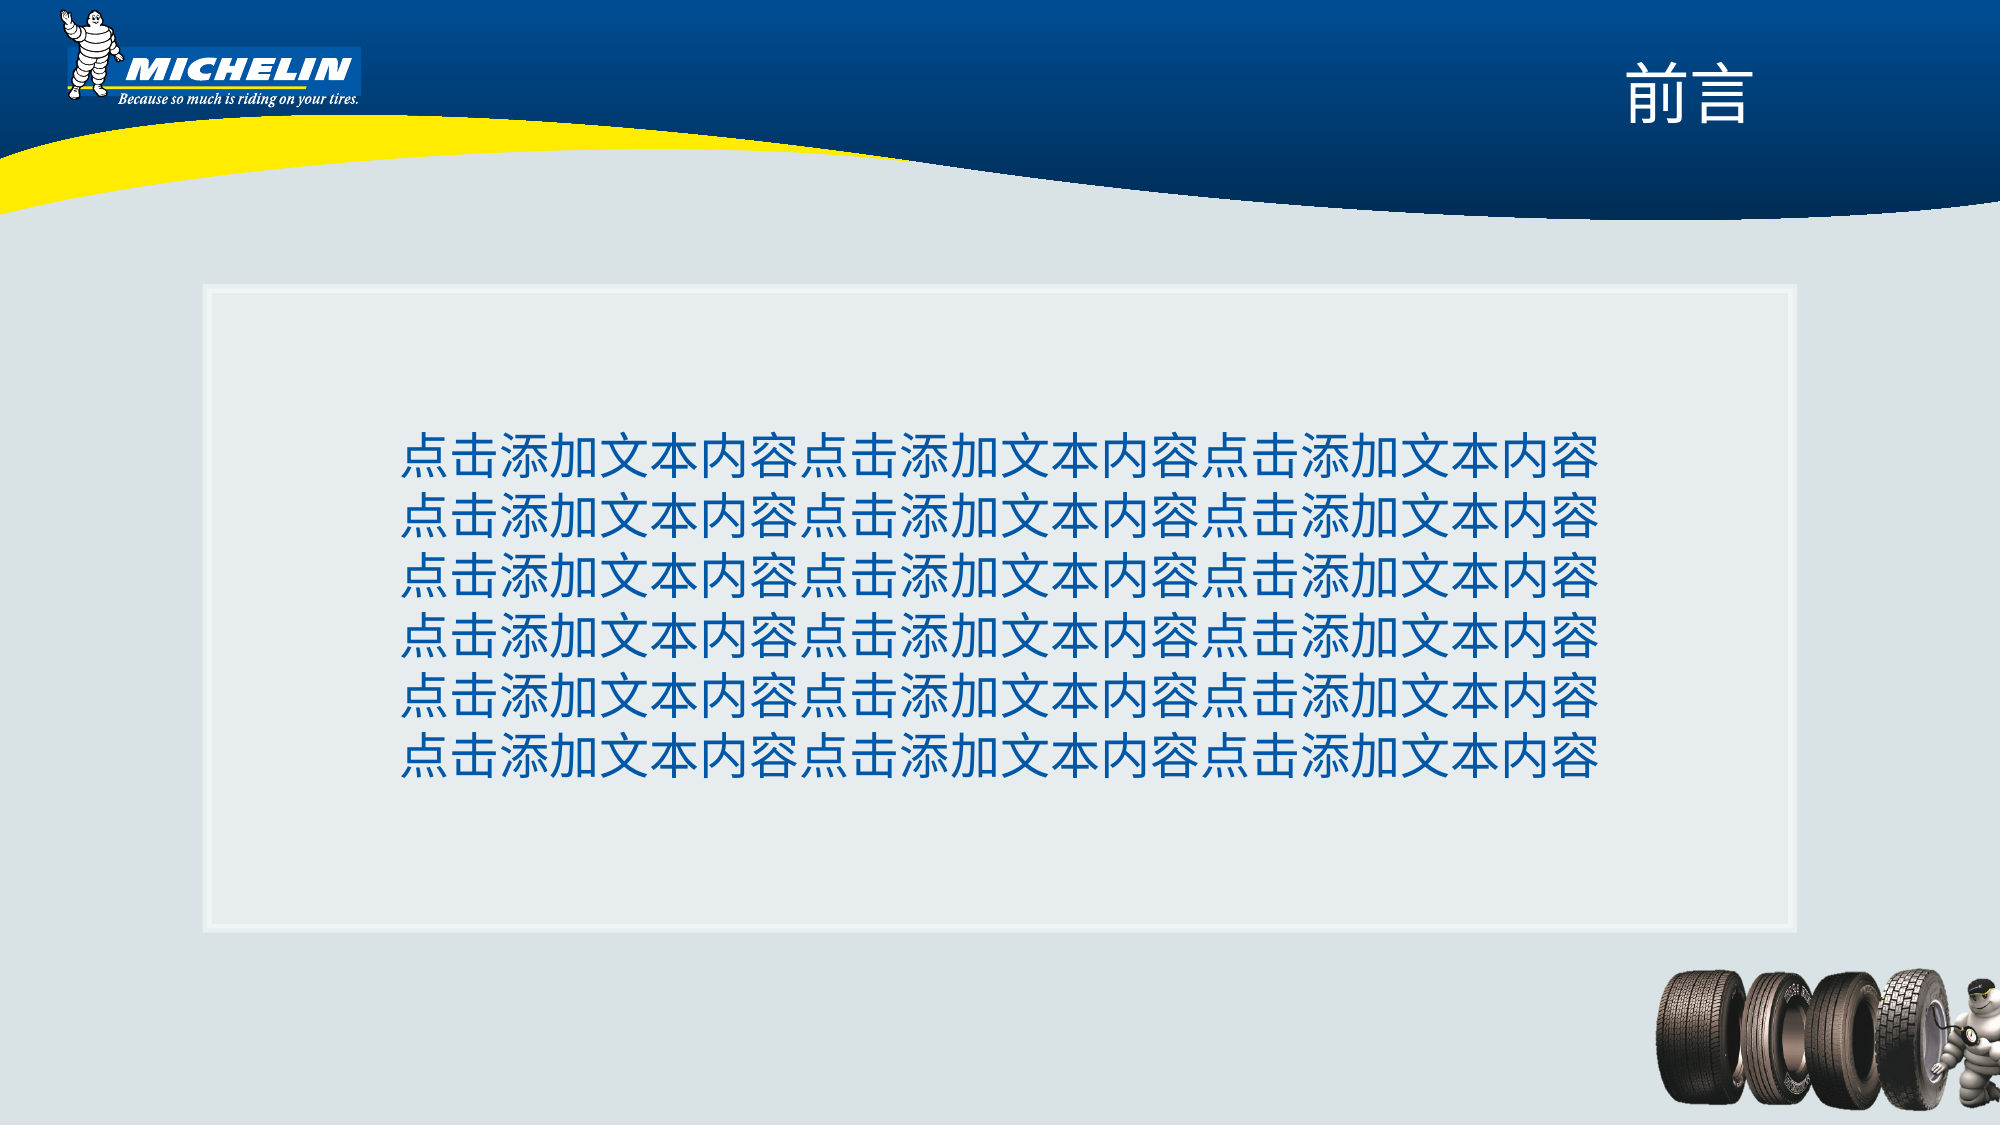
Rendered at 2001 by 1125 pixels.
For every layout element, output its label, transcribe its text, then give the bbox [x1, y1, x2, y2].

picture [1637, 947, 2000, 1125]
text_box 点击添加文本内容点击添加文本内容点击添加文本内容 点击添加文本内容点击添加文本内容点击添加文本内容 点击添加文本内容点击添加文本内容点击添加文本内容 点击添加文本内容点击添加文本内容点击添加文本内容 点击添加文本内容点击添加文本内容点击添加文本内容 点击添加文本内容点击添加文本内容点击添加文本内容 [385, 417, 1615, 793]
text_box 前言 [1608, 44, 1772, 140]
text_box [206, 288, 1794, 929]
